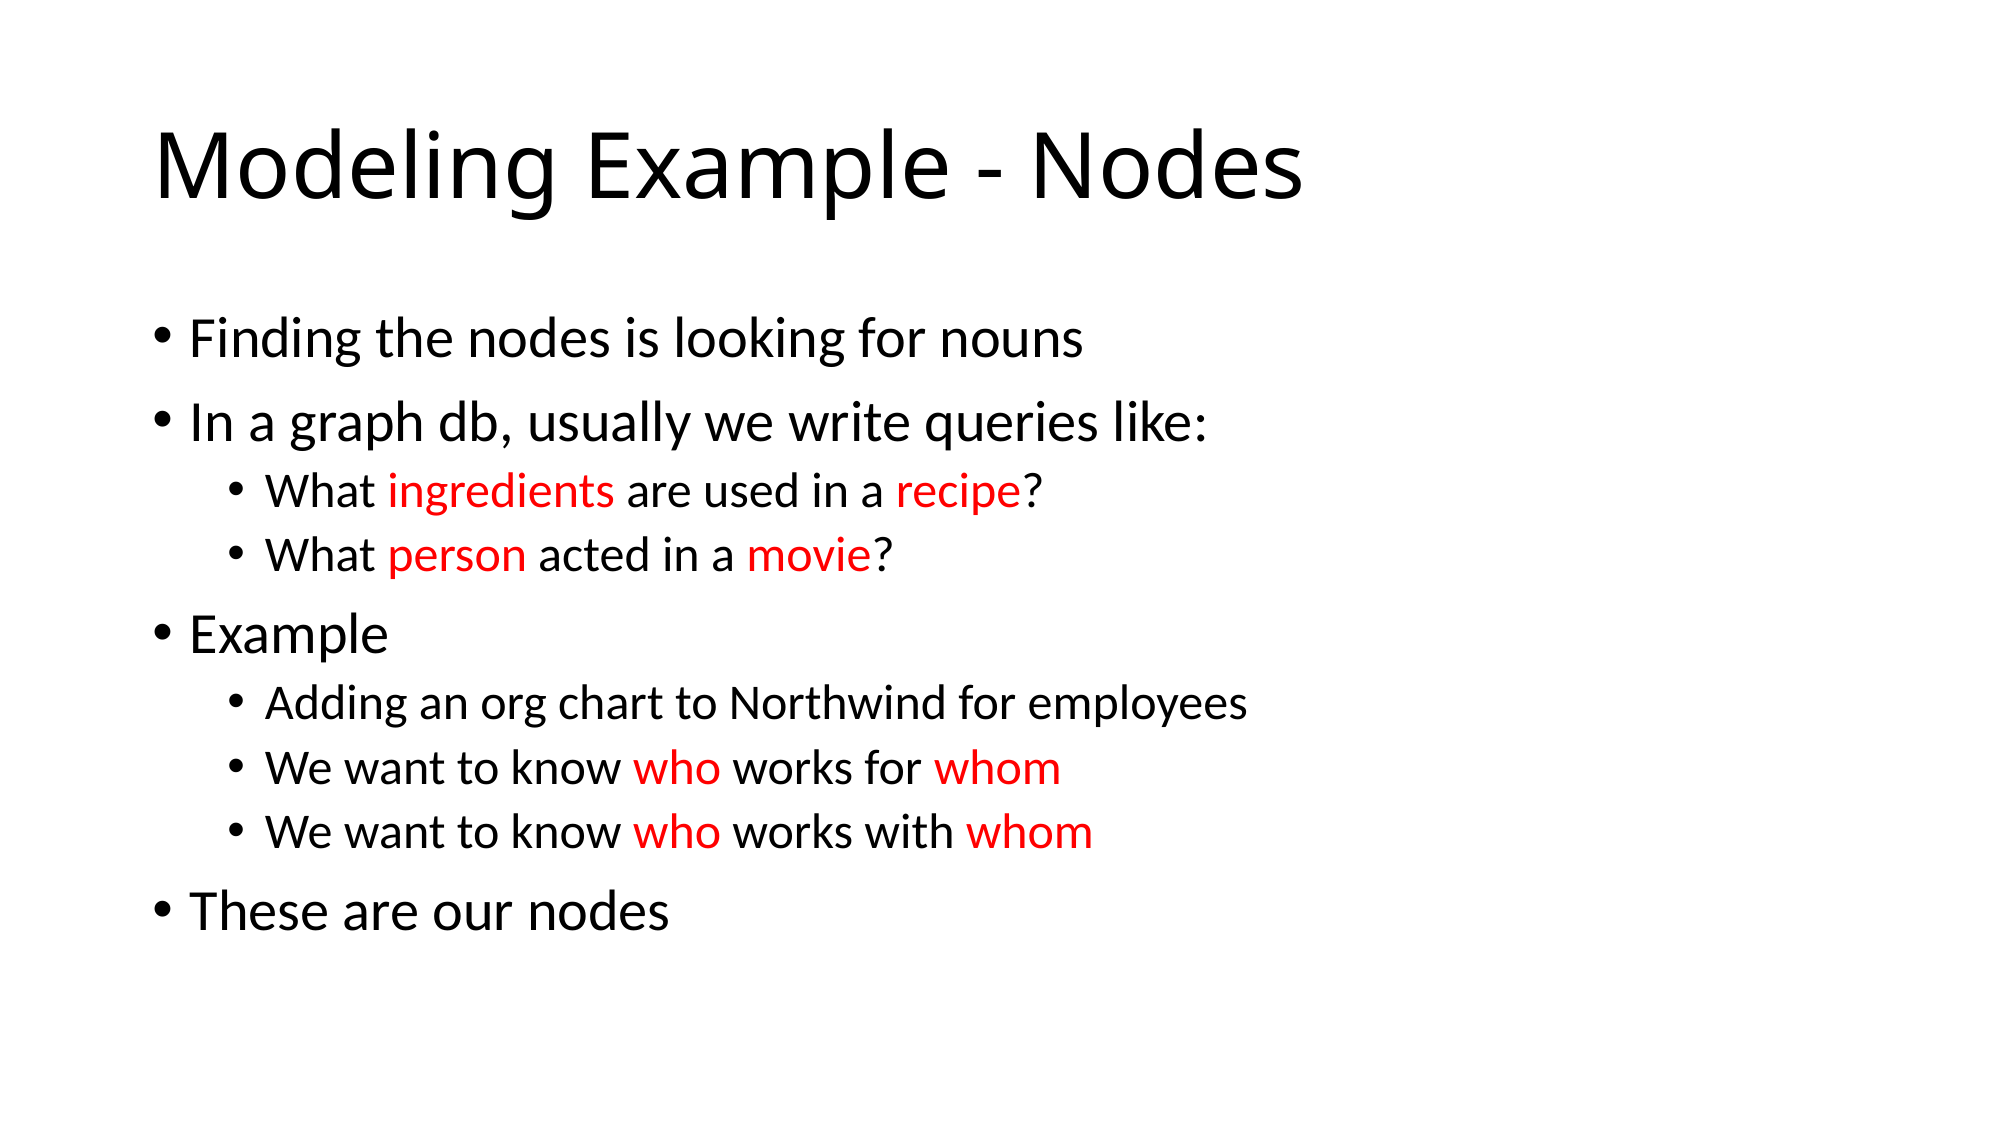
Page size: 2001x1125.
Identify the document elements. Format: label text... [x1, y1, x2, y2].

list Finding the nodes is looking for nouns In a graph db, usually we write queries like: What ingredients are used in a recipe? What person acted in a movie? Example Adding an org chart to Northwind for employees We want to know who works for whom We want to know who works with whom These are our nodes [137, 299, 1863, 1014]
title Modeling Example - Nodes [137, 59, 1863, 278]
